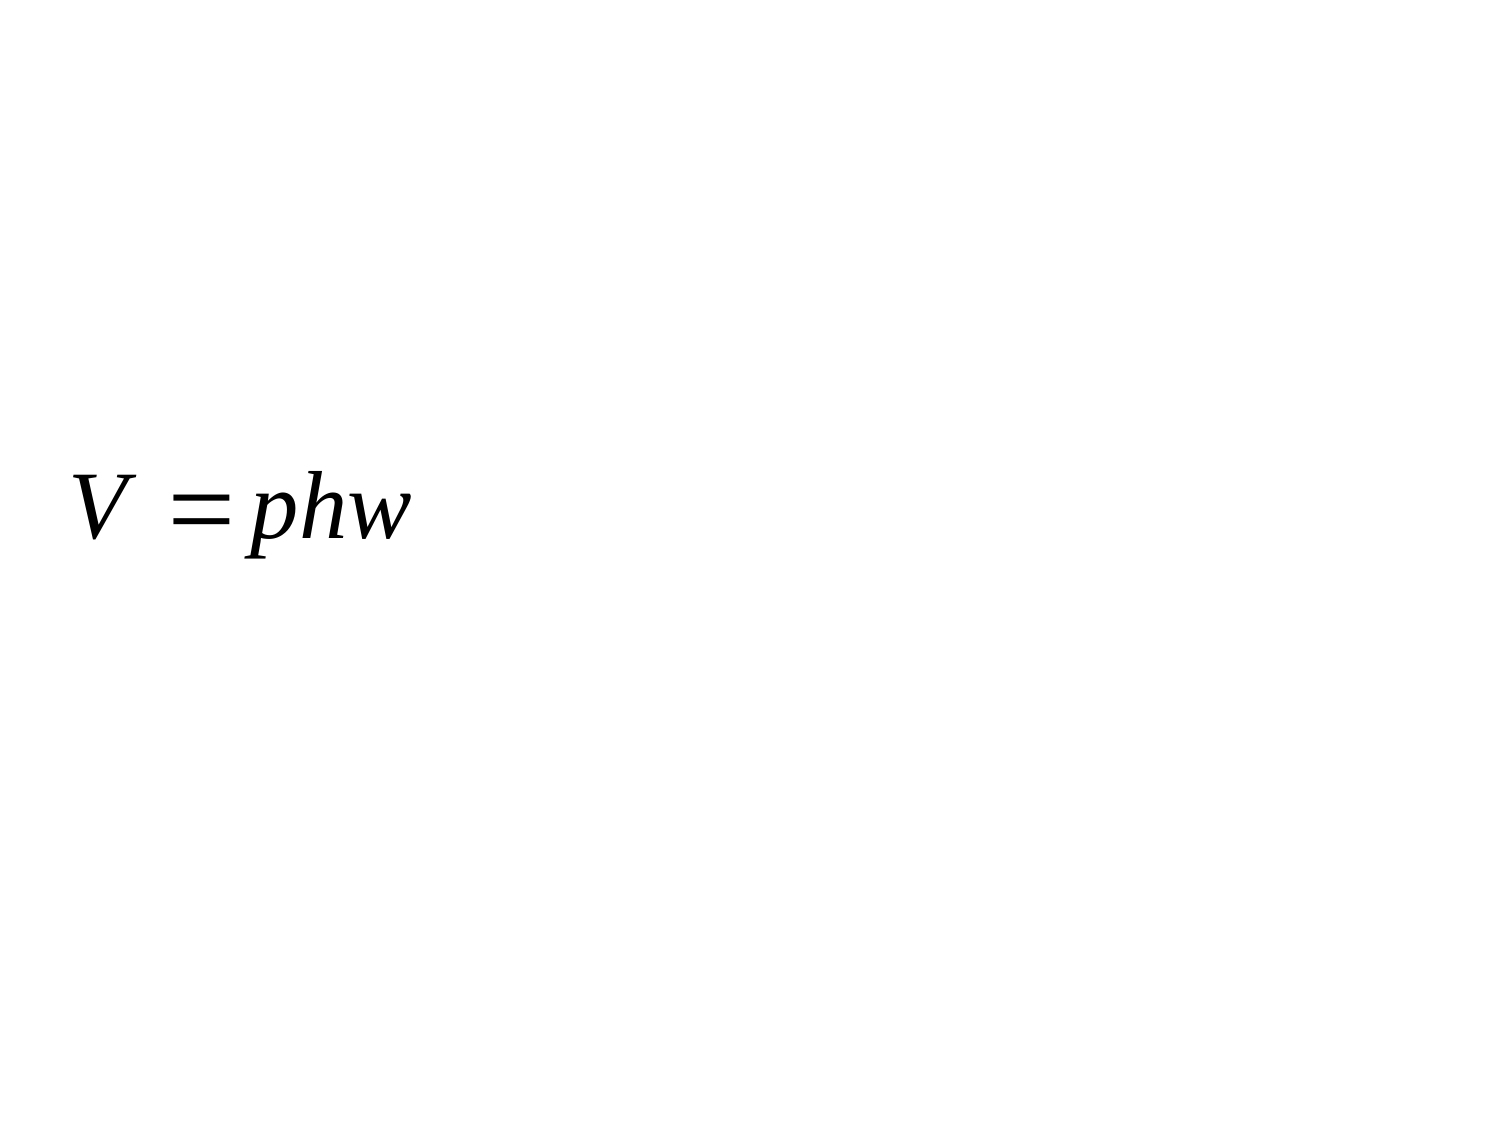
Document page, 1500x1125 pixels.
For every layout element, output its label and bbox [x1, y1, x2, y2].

text_box [62, 449, 426, 580]
